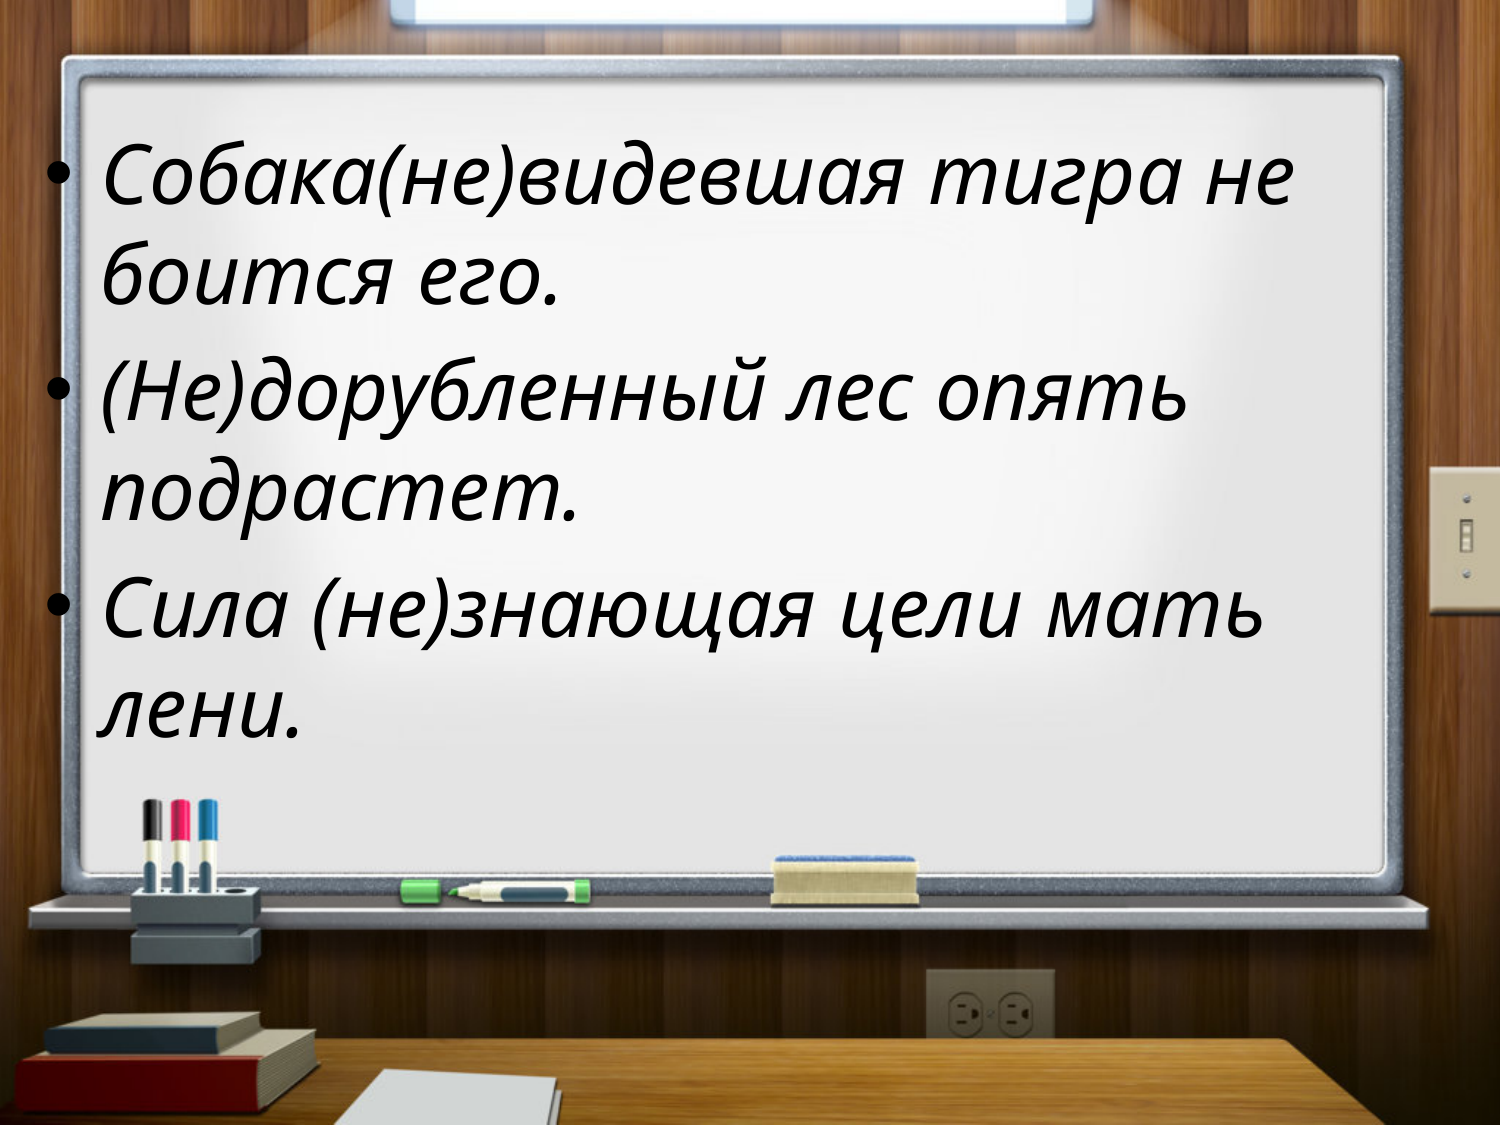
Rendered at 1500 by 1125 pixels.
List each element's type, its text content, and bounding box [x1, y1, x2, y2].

picture [0, 0, 1500, 1125]
list Собака(не)видевшая тигра не боится его. (Не)дорубленный лес опять подрастет. Сила (не)знающая цели мать лени. [29, 113, 1425, 870]
